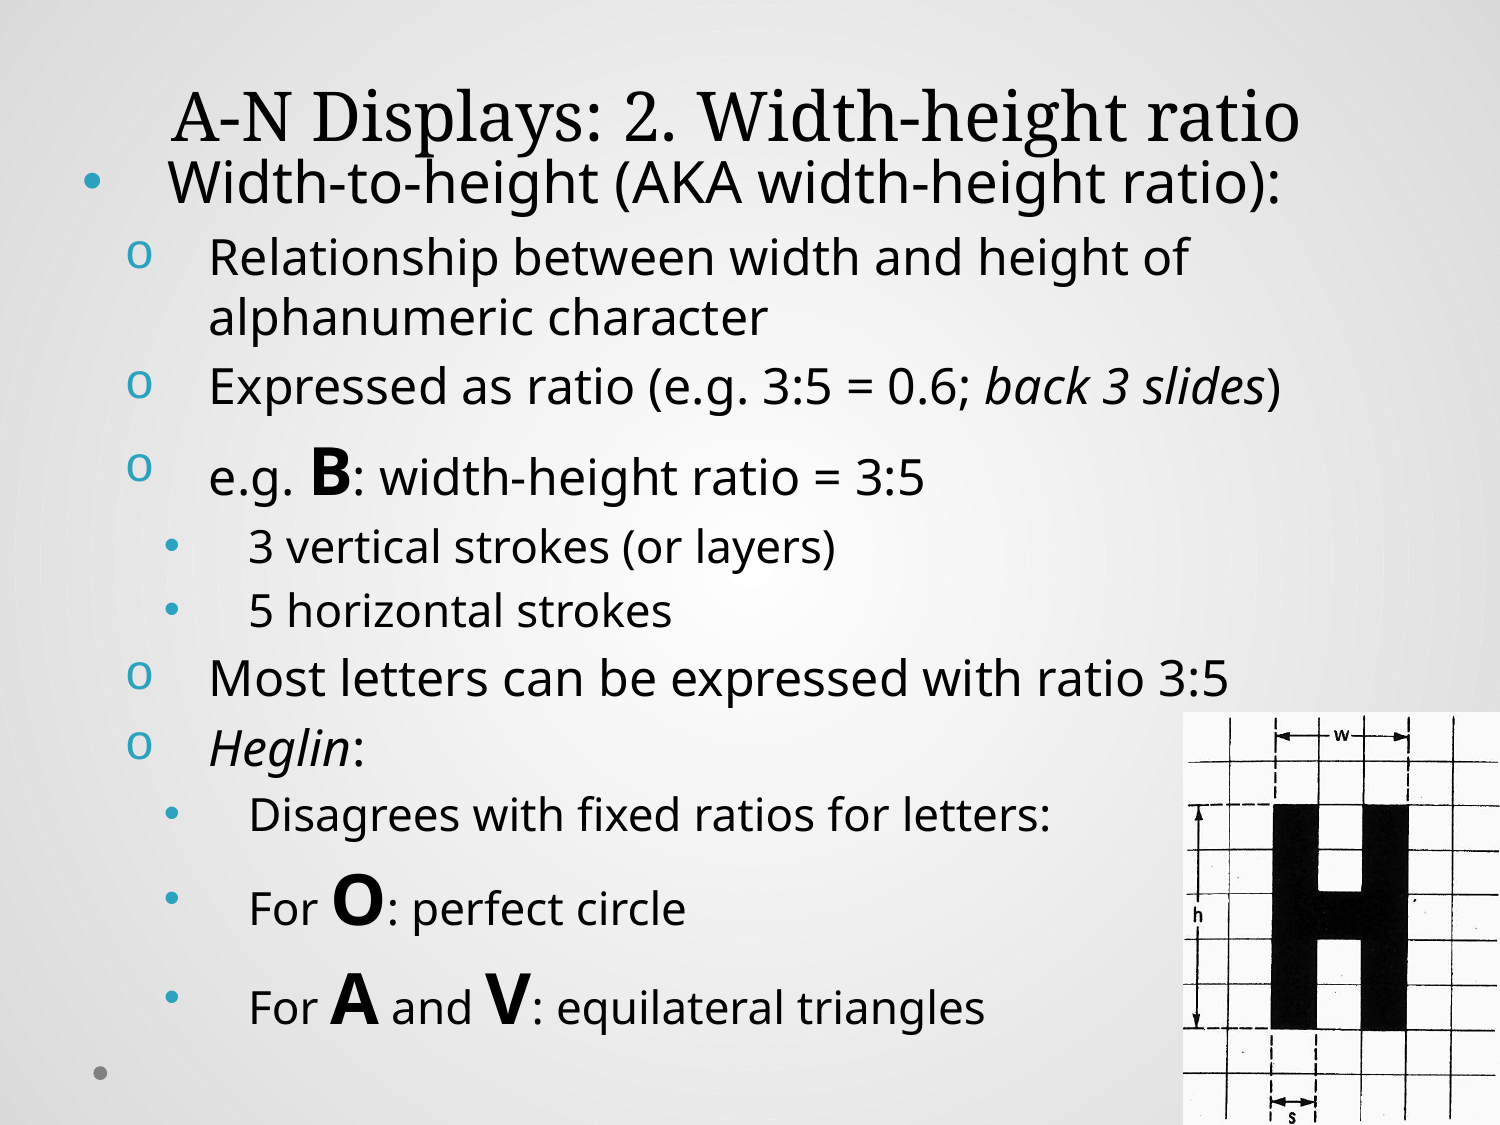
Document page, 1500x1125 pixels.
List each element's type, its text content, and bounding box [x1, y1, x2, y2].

picture [1182, 712, 1500, 1125]
title A-N Displays: 2. Width-height ratio [62, 62, 1413, 137]
list Width-to-height (AKA width-height ratio): Relationship between width and height of alphanumeric character Expressed as ratio (e.g. 3:5 = 0.6; back 3 slides) e.g. B: width-height ratio = 3:5 3 vertical strokes (or layers) 5 horizontal strokes Most letters can be expressed with ratio 3:5 Heglin: Disagrees with fixed ratios for letters: For O: perfect circle For A and V: equilateral triangles [50, 137, 1425, 1113]
